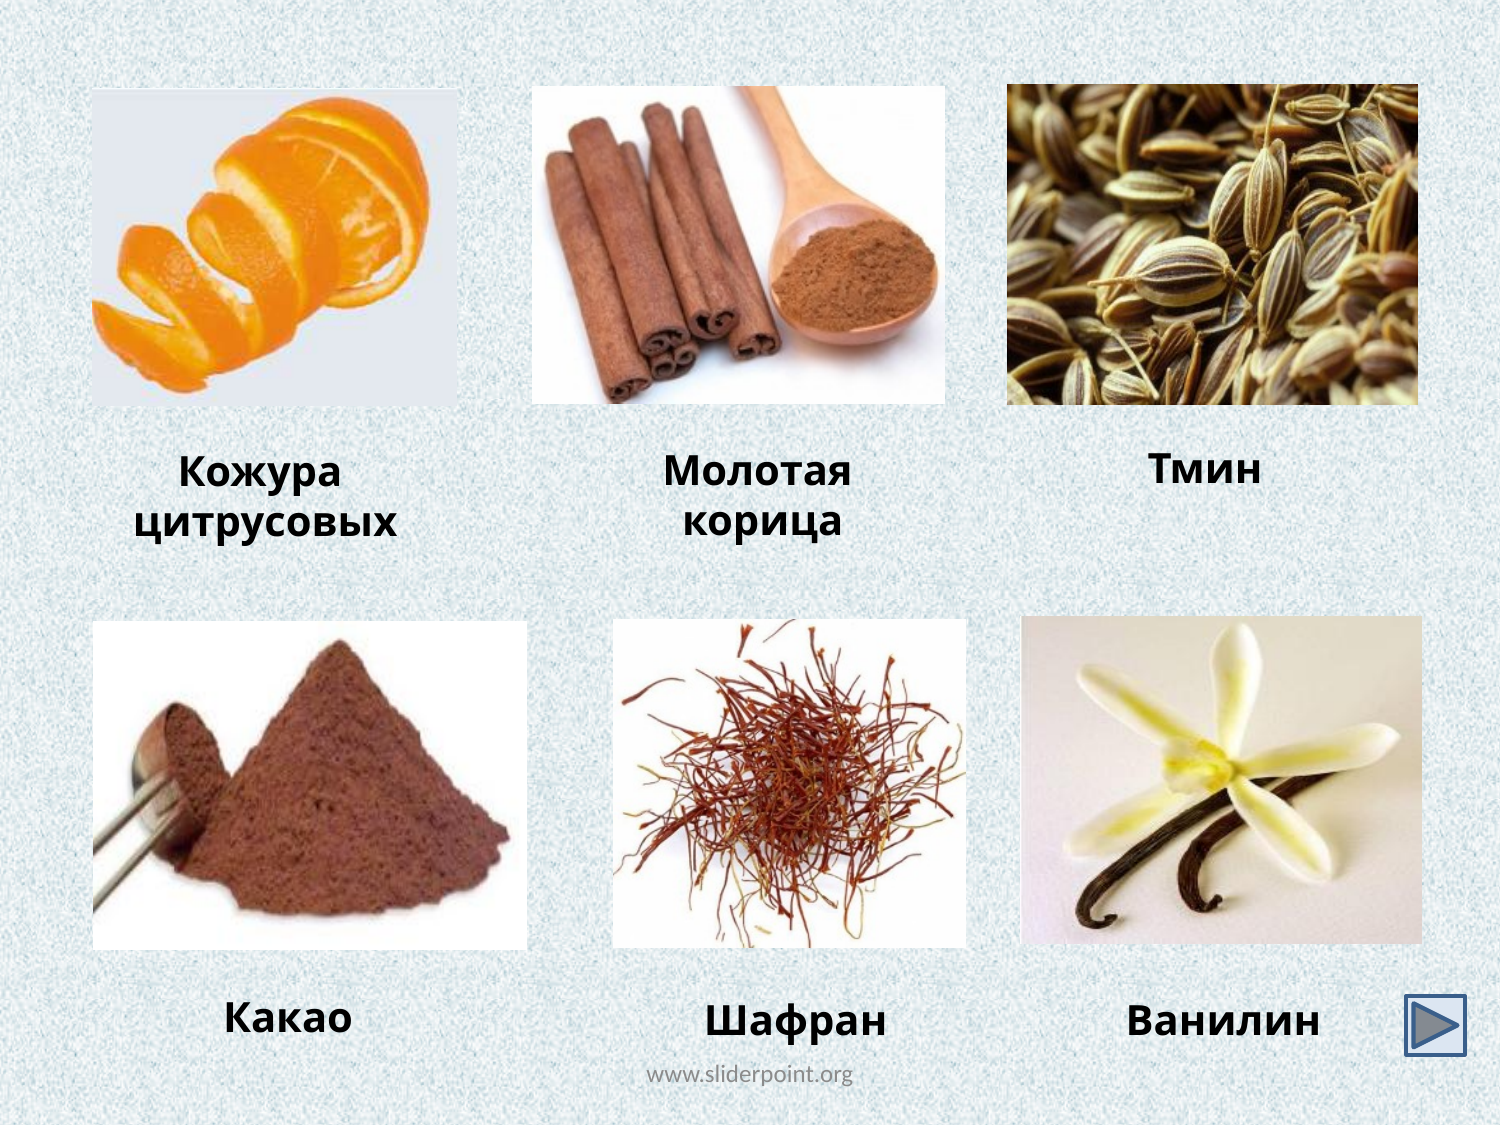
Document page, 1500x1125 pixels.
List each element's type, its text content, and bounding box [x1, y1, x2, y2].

text_box Какао [208, 983, 407, 1048]
footer www.sliderpoint.org [512, 1042, 988, 1103]
picture [0, 0, 1500, 1125]
text_box Кожура цитрусовых [118, 437, 413, 553]
text_box Шафран [666, 986, 925, 1042]
text_box [1404, 994, 1467, 1057]
text_box Ванилин [1110, 986, 1340, 1052]
text_box Молотая корица [647, 436, 868, 551]
text_box Тмин [1132, 434, 1288, 500]
